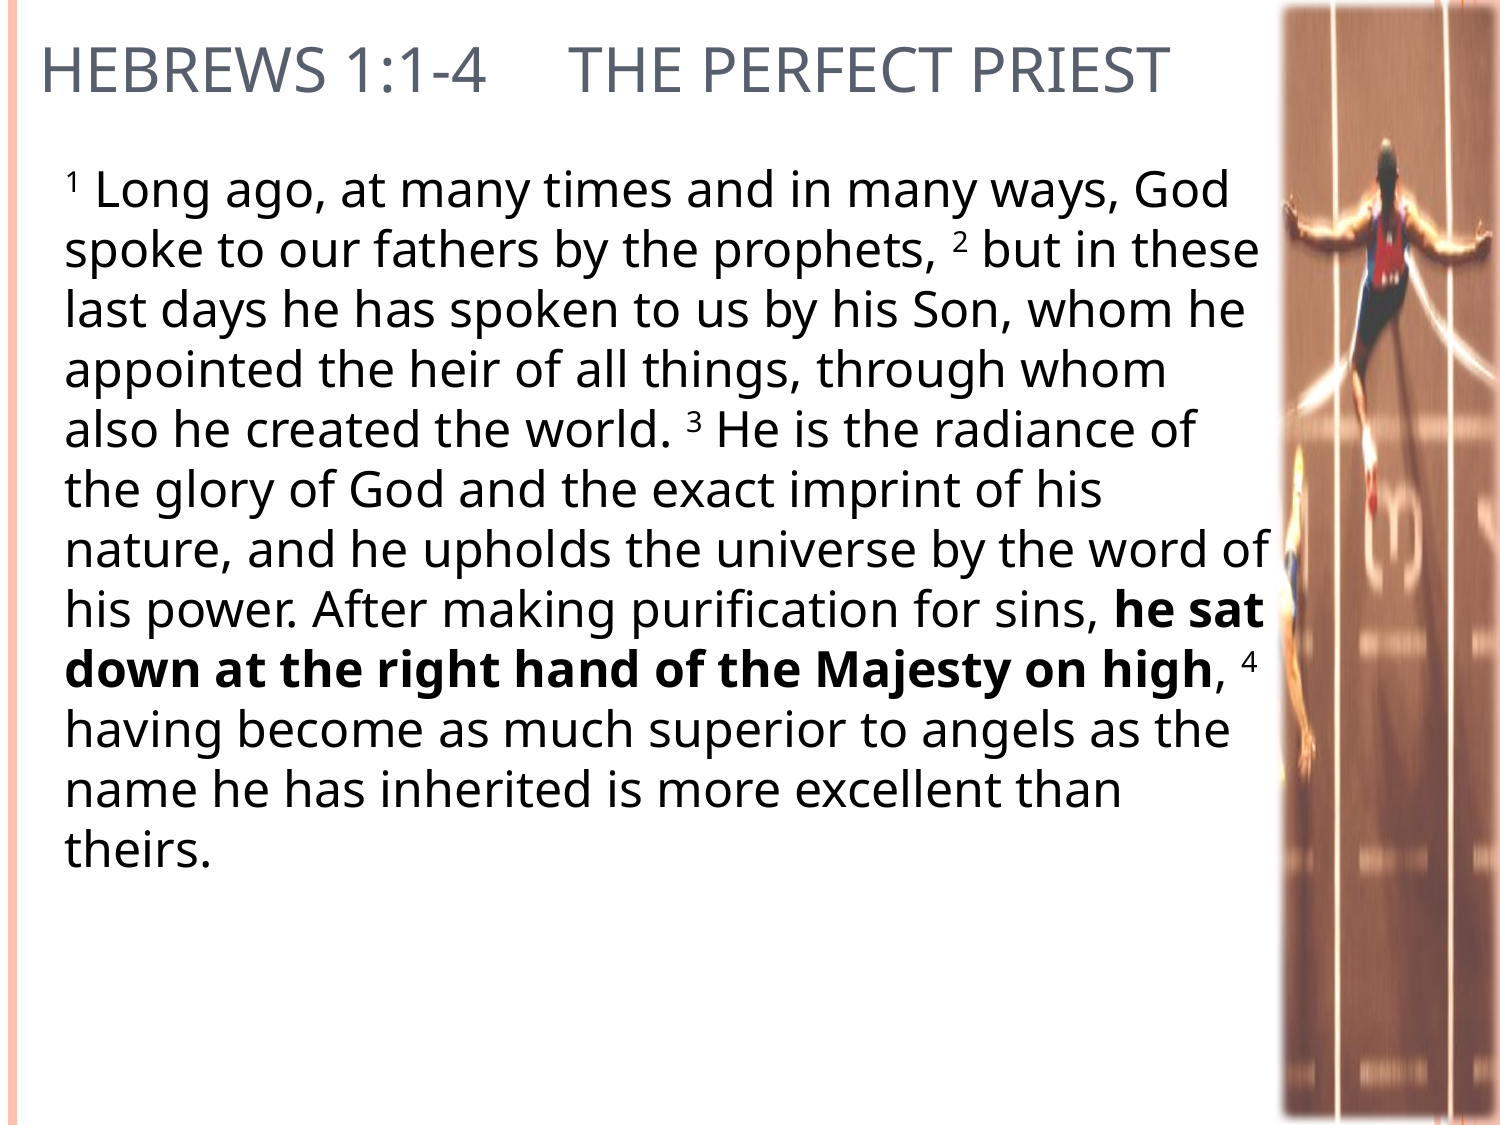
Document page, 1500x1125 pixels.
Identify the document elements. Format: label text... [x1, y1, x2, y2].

title Hebrews 1:1-4 THE PERFECT PRIEST [24, 0, 1300, 113]
list 1 Long ago, at many times and in many ways, God spoke to our fathers by the prophets, 2 but in these last days he has spoken to us by his Son, whom he appointed the heir of all things, through whom also he created the world. 3 He is the radiance of the glory of God and the exact imprint of his nature, and he upholds the universe by the word of his power. After making purification for sins, he sat down at the right hand of the Majesty on high, 4 having become as much superior to angels as the name he has inherited is more excellent than theirs. [50, 149, 1288, 1062]
